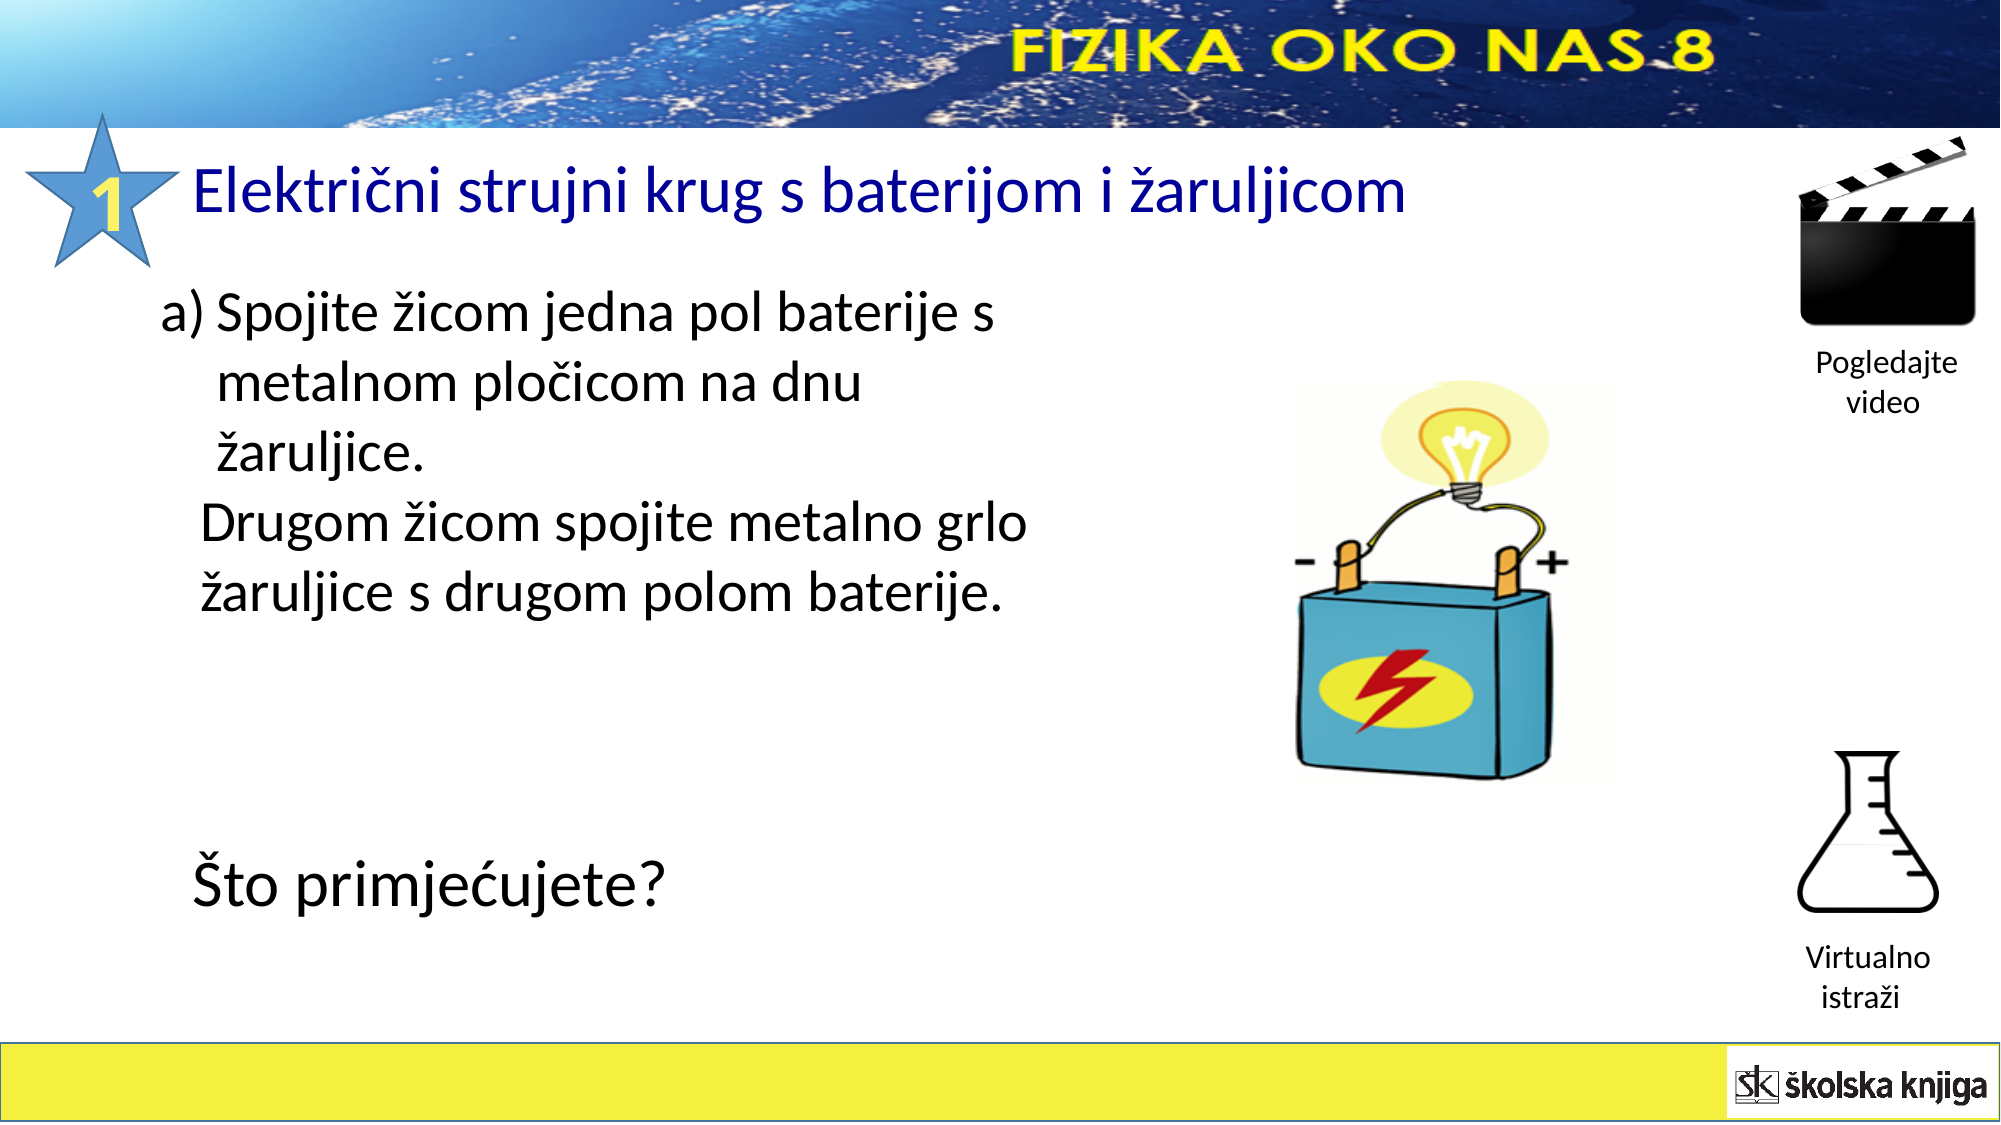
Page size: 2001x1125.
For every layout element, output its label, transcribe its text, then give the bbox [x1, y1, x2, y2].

picture [0, 0, 2000, 128]
text_box Virtualno istraži [1779, 927, 1958, 1023]
text_box Pogledajte video [1797, 332, 1977, 428]
text_box 1 [24, 111, 181, 269]
picture [1727, 1046, 1998, 1118]
picture [1797, 135, 1977, 327]
text_box Što primjećujete? [177, 832, 865, 927]
picture [1797, 751, 1939, 913]
text_box Spojite žicom jedna pol baterije s metalnom pločicom na dnu žaruljice. Drugom žicom spojite metalno grlo žaruljice s drugom polom baterije. [145, 265, 1085, 700]
title Električni strujni krug s baterijom i žaruljicom [177, 136, 1797, 245]
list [1294, 380, 1617, 787]
